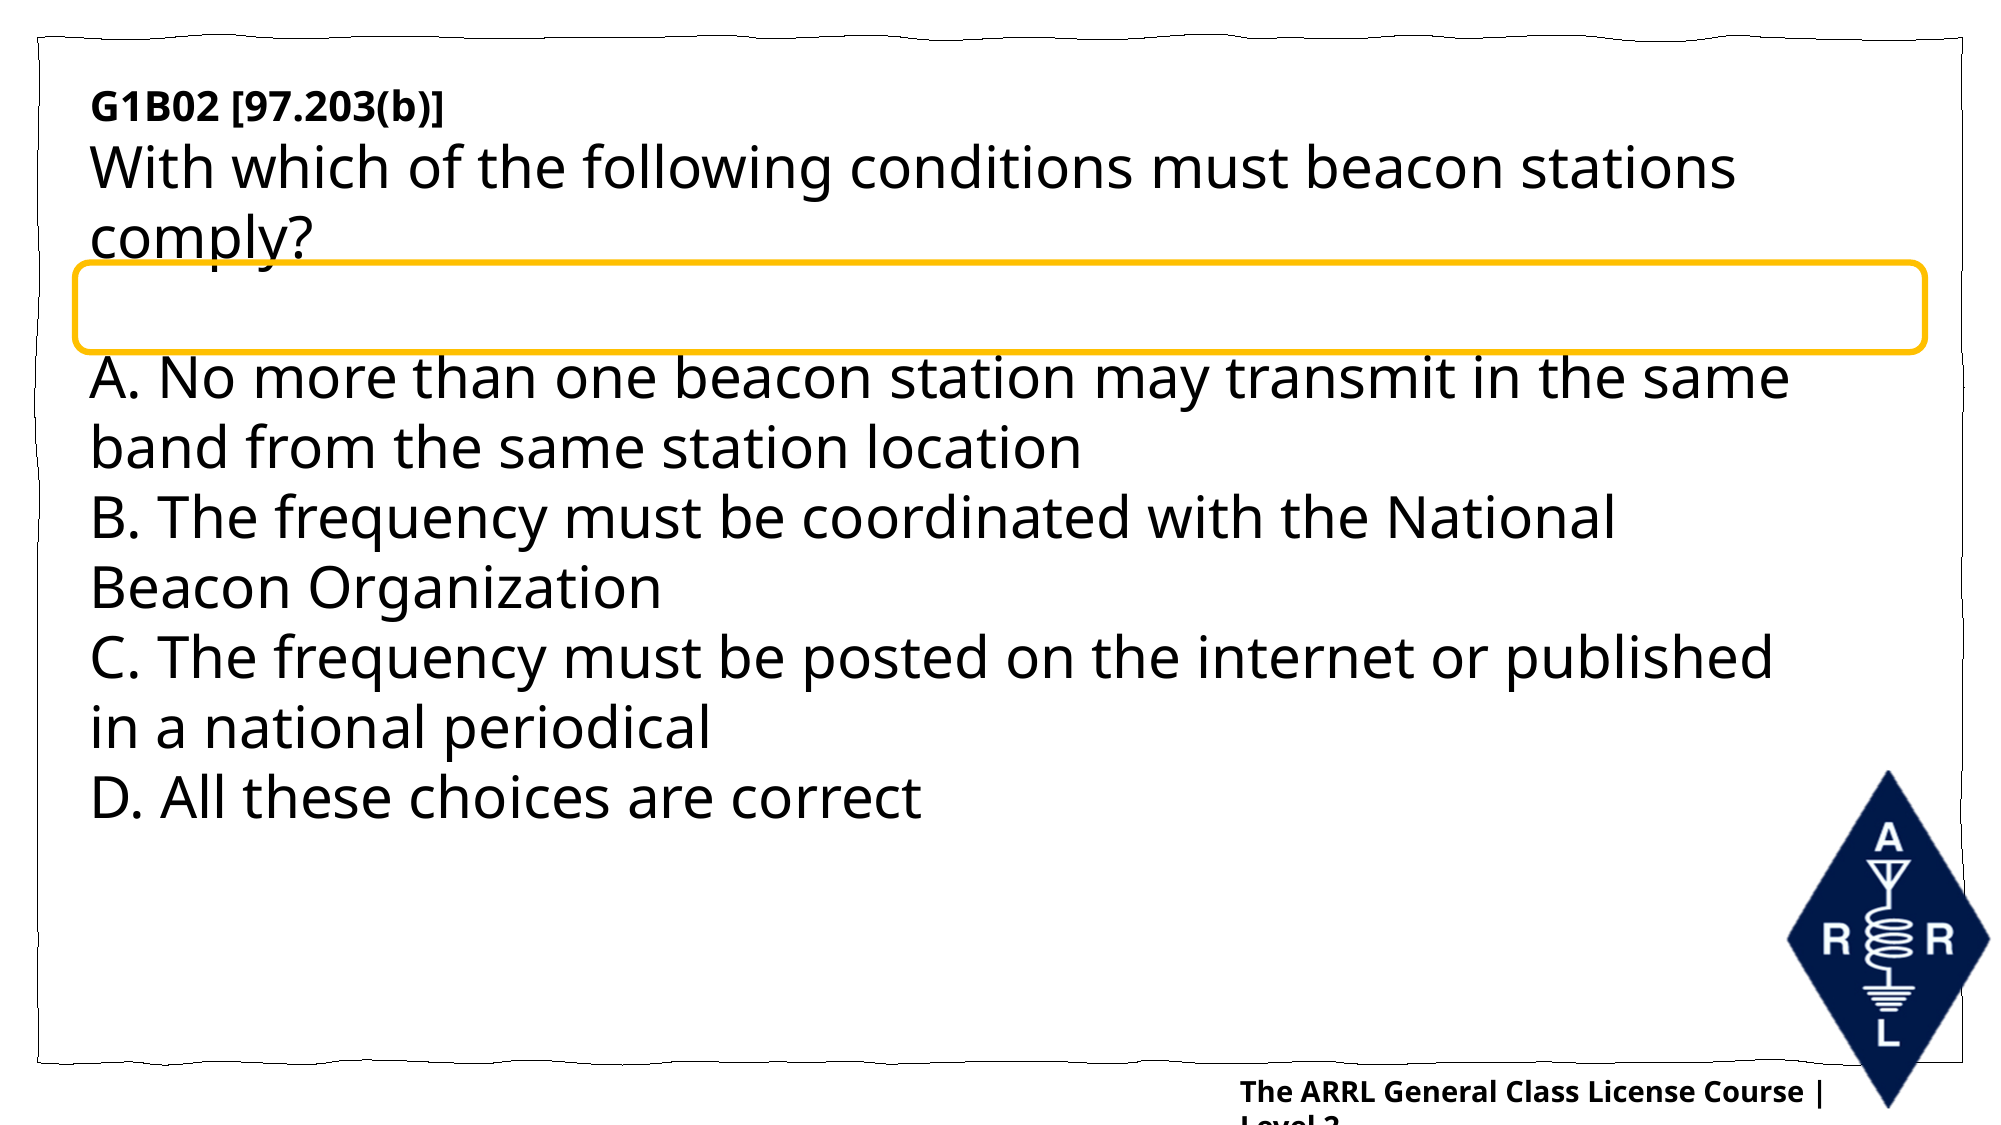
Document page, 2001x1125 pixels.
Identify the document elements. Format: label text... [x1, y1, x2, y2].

text_box G1B02 [97.203(b)] With which of the following conditions must beacon stations comply? A. No more than one beacon station may transmit in the same band from the same station location B. The frequency must be coordinated with the National Beacon Organization C. The frequency must be posted on the internet or published in a national periodical D. All these choices are correct [75, 72, 1850, 269]
text_box [73, 261, 1927, 354]
picture [1773, 752, 1999, 1125]
text_box G1B02 [97.203(b)] With which of the following conditions must beacon stations comply? A. No more than one beacon station may transmit in the same band from the same station location B. The frequency must be coordinated with the National Beacon Organization C. The frequency must be posted on the internet or published in a national periodical D. All these choices are correct [75, 345, 1850, 838]
